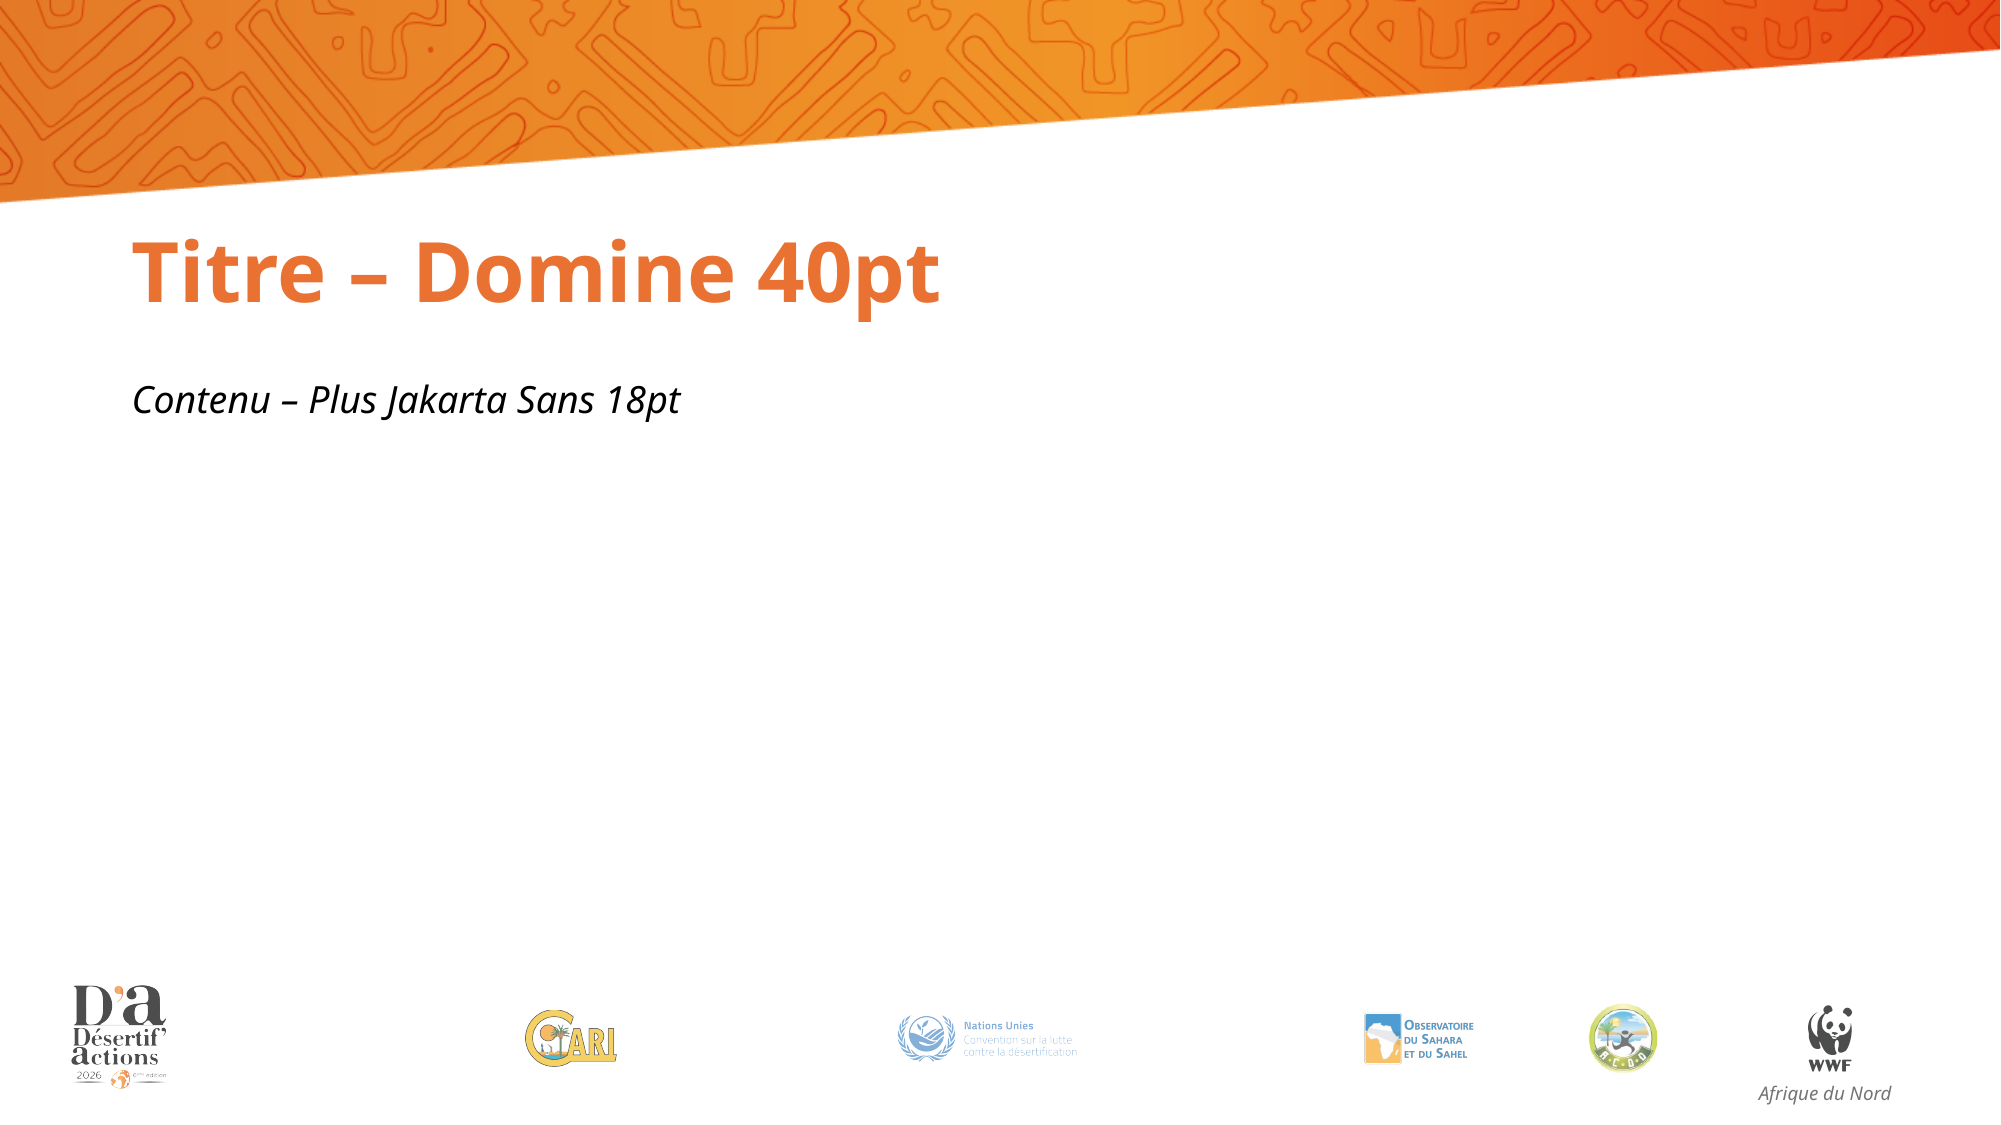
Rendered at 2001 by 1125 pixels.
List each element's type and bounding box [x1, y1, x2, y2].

picture [0, 0, 2000, 1125]
text_box [525, 1005, 1475, 1072]
